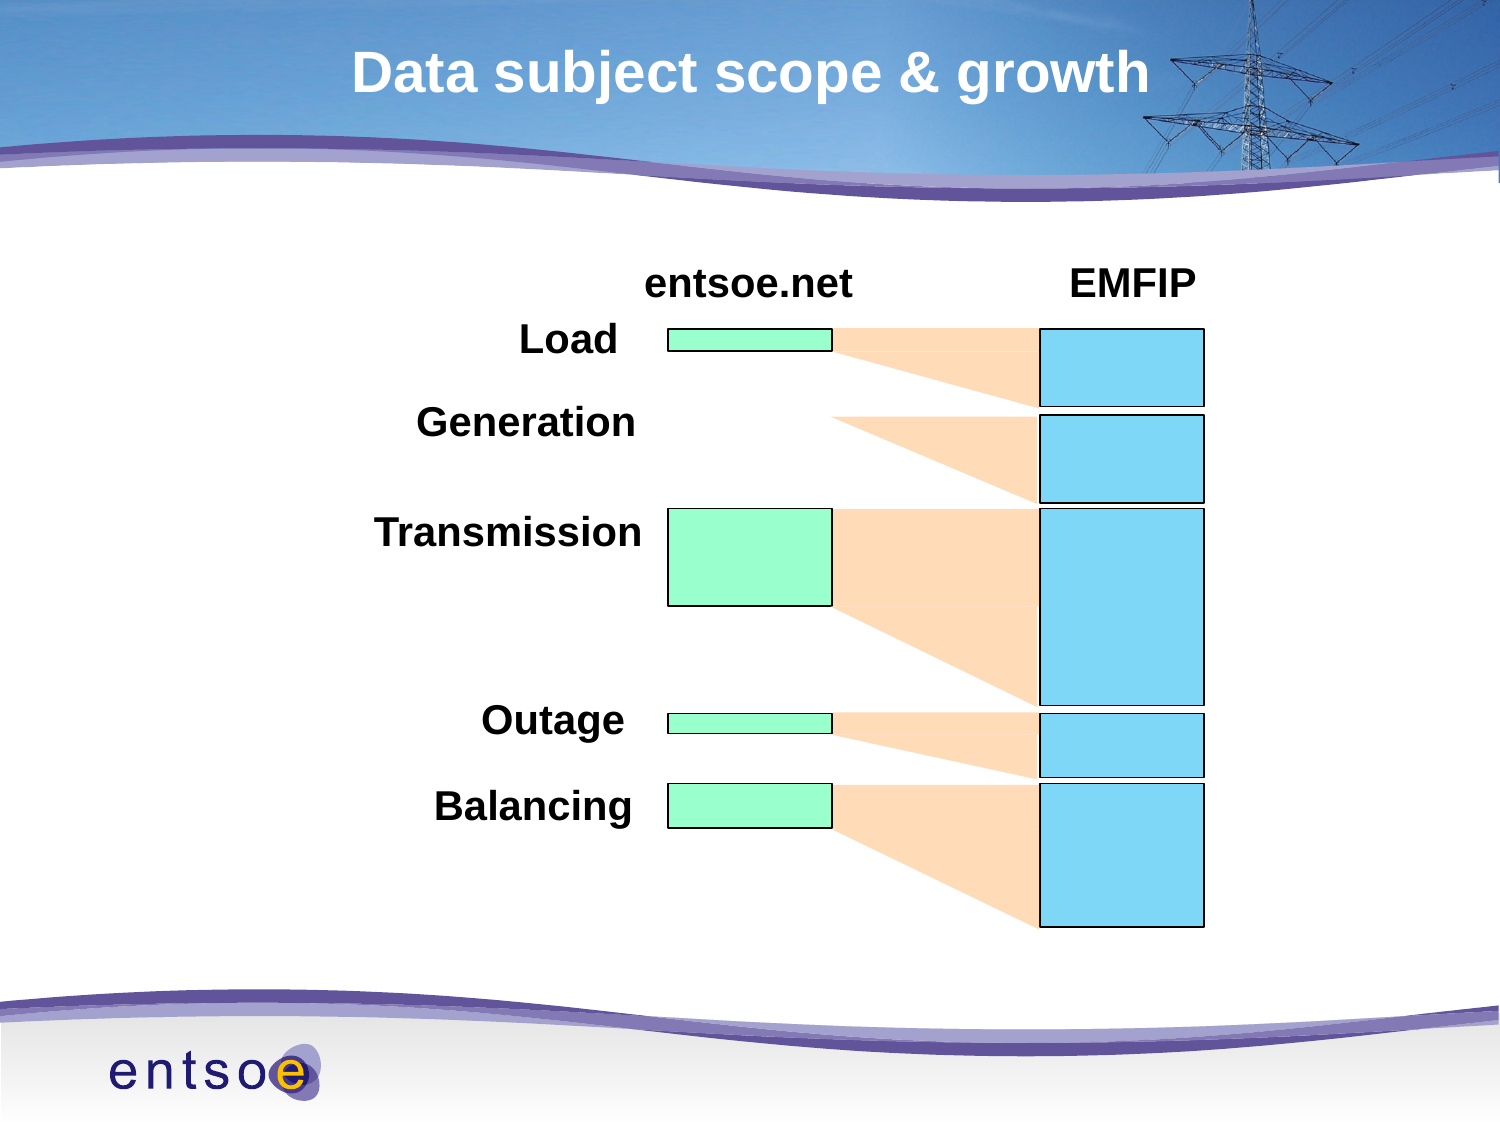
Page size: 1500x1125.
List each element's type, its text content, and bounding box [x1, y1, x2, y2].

text_box Transmission [358, 497, 658, 562]
text_box Balancing [418, 771, 649, 837]
picture [0, 0, 1500, 183]
title Data subject scope & growth [111, 11, 1392, 105]
text_box entsoe.net [629, 247, 868, 313]
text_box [667, 327, 1205, 930]
text_box EMFIP [1054, 247, 1212, 313]
text_box Load [504, 304, 634, 370]
text_box Generation [401, 387, 652, 453]
text_box Outage [466, 685, 641, 751]
